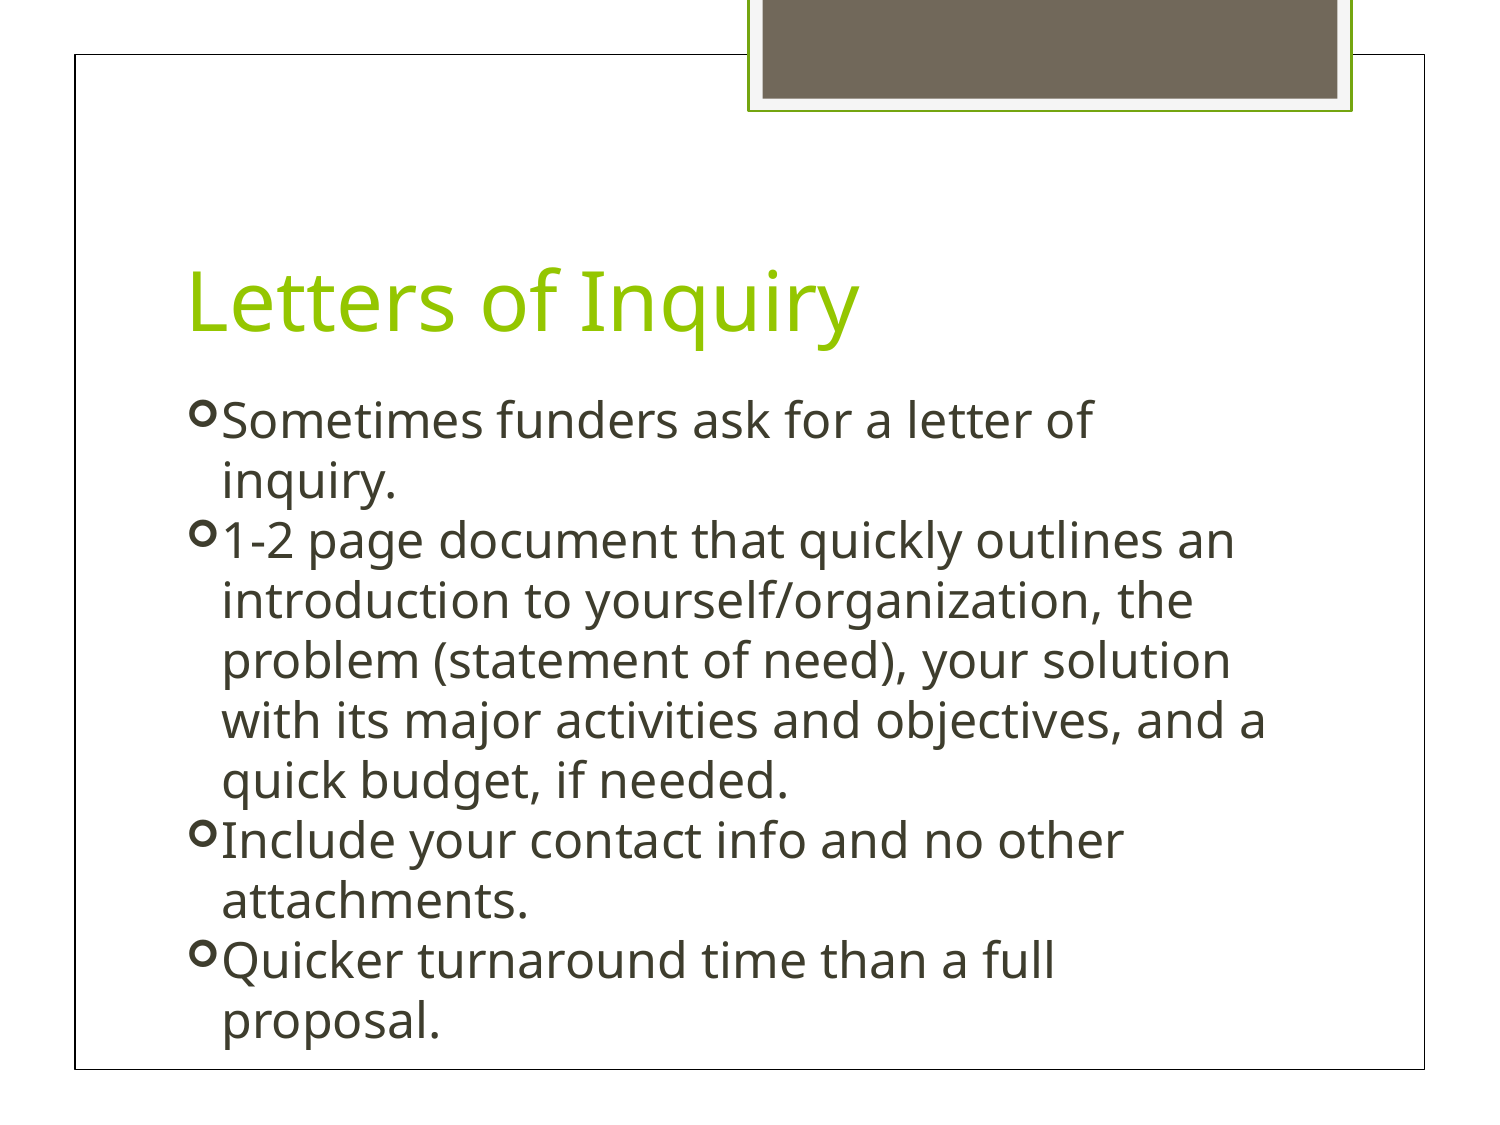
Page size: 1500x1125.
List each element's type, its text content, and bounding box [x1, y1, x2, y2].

text_box Sometimes funders ask for a letter of inquiry. 1-2 page document that quickly outlines an introduction to yourself/organization, the problem (statement of need), your solution with its major activities and objectives, and a quick budget, if needed. Include your contact info and no other attachments. Quicker turnaround time than a full proposal. [171, 381, 1283, 957]
text_box Letters of Inquiry [171, 168, 1324, 356]
